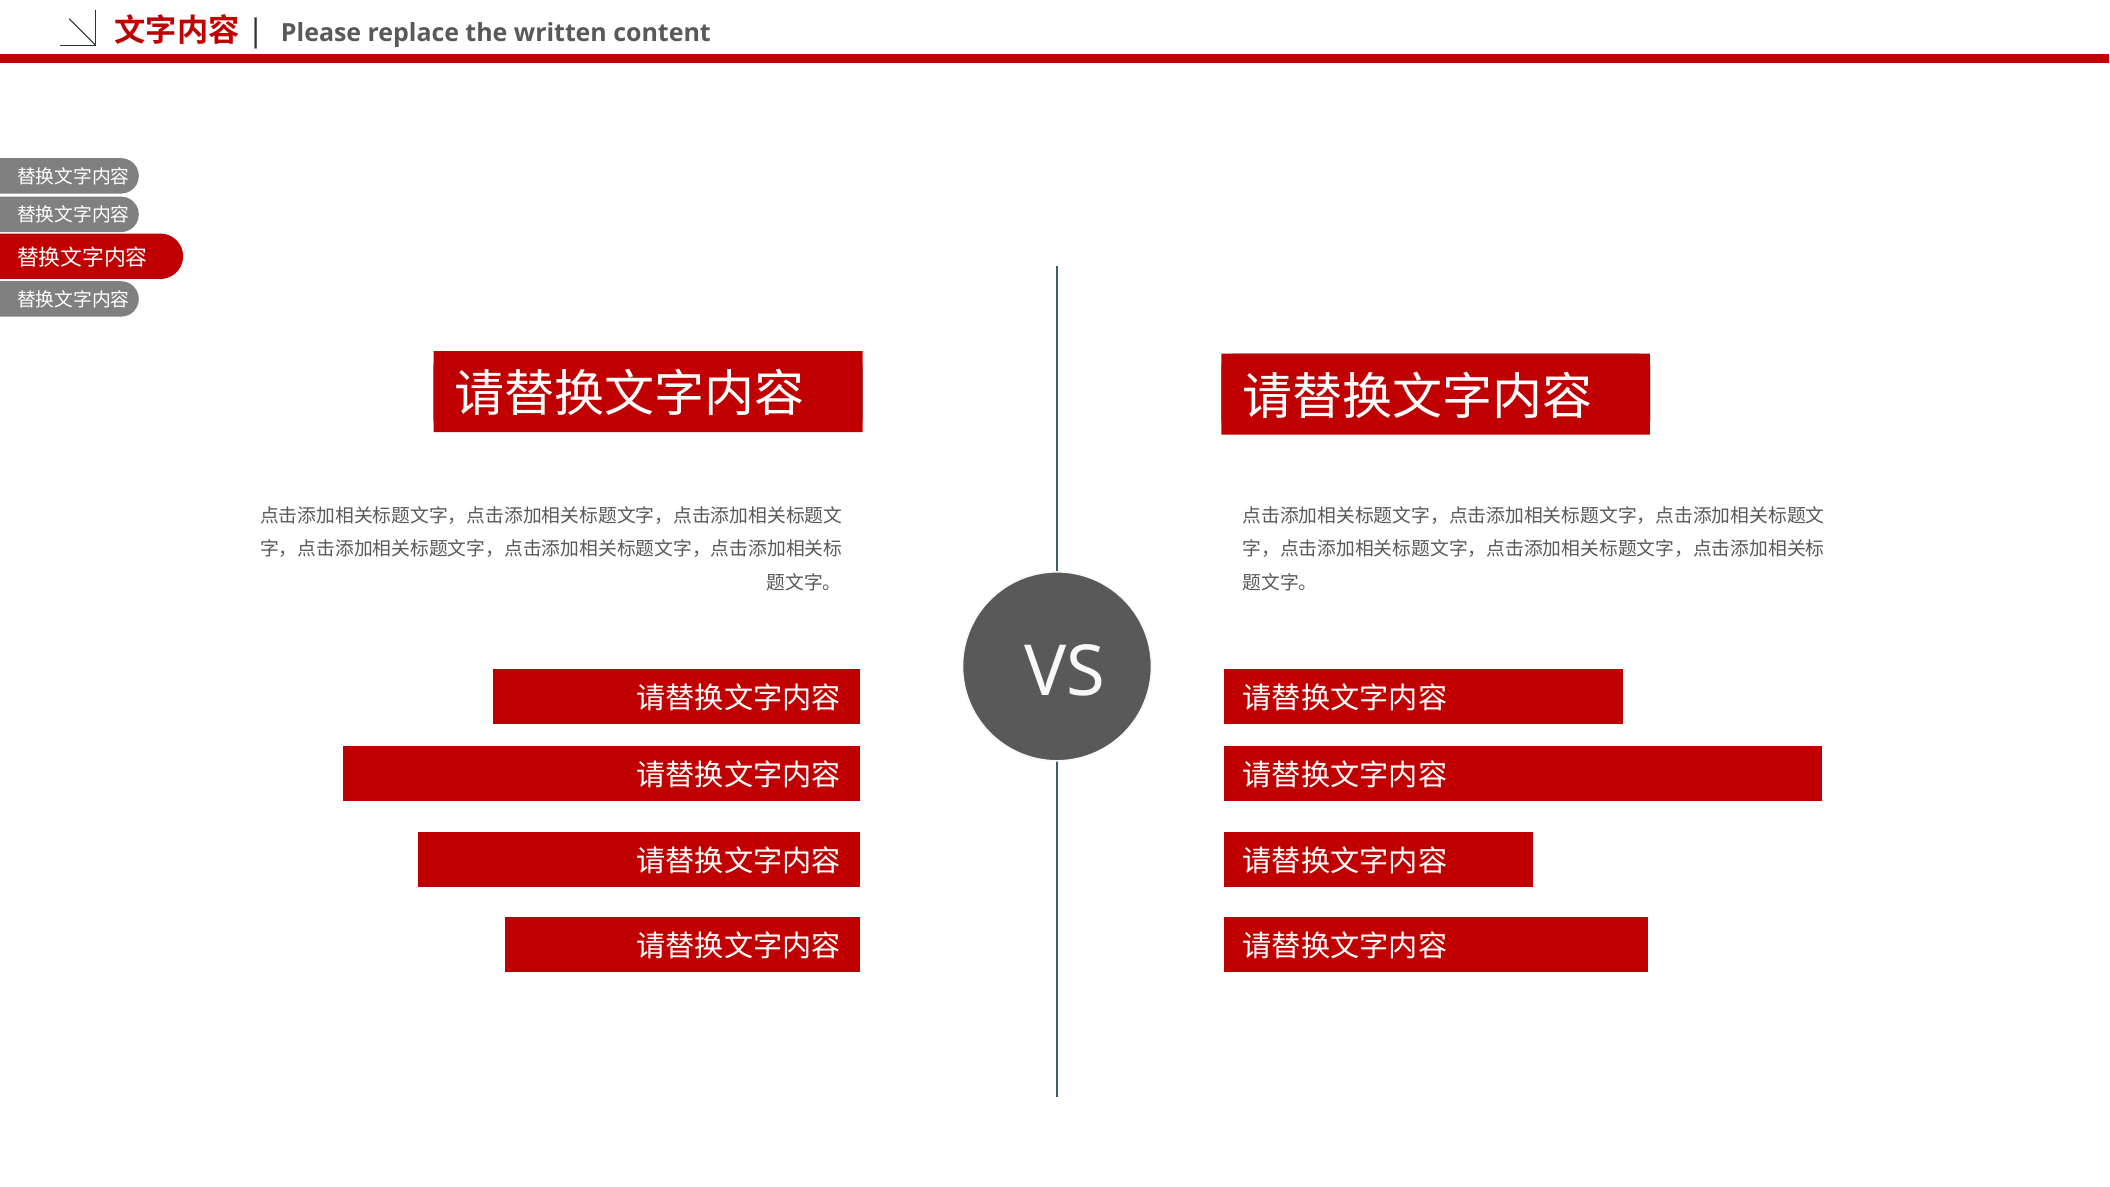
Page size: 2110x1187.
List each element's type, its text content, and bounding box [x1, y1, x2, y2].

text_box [60, 9, 96, 46]
text_box 请替换文字内容 [1221, 914, 1651, 976]
text_box VS [1003, 614, 1127, 721]
text_box 请替换文字内容 [490, 666, 863, 728]
text_box 请替换文字内容 [340, 743, 863, 805]
text_box 请替换文字内容 [433, 351, 863, 433]
text_box [0, 232, 173, 280]
text_box 点击添加相关标题文字，点击添加相关标题文字，点击添加相关标题文字，点击添加相关标题文字，点击添加相关标题文字，点击添加相关标题文字。 [1221, 481, 1851, 604]
text_box 替换文字内容 [5, 196, 157, 233]
text_box 文字内容| Please replace the written content [103, 4, 927, 54]
text_box [962, 571, 1152, 761]
text_box 替换文字内容 [5, 158, 157, 194]
text_box 点击添加相关标题文字，点击添加相关标题文字，点击添加相关标题文字，点击添加相关标题文字，点击添加相关标题文字，点击添加相关标题文字。 [233, 481, 863, 604]
text_box 请替换文字内容 [502, 914, 863, 976]
text_box [0, 157, 127, 195]
text_box 请替换文字内容 [1221, 828, 1537, 890]
text_box 替换文字内容 [5, 281, 157, 317]
text_box 请替换文字内容 [1221, 353, 1650, 435]
text_box [0, 195, 125, 234]
text_box 请替换文字内容 [414, 828, 863, 890]
text_box 请替换文字内容 [1221, 666, 1626, 728]
text_box [0, 280, 127, 318]
text_box 请替换文字内容 [1221, 743, 1825, 805]
text_box 替换文字内容 [6, 236, 219, 278]
